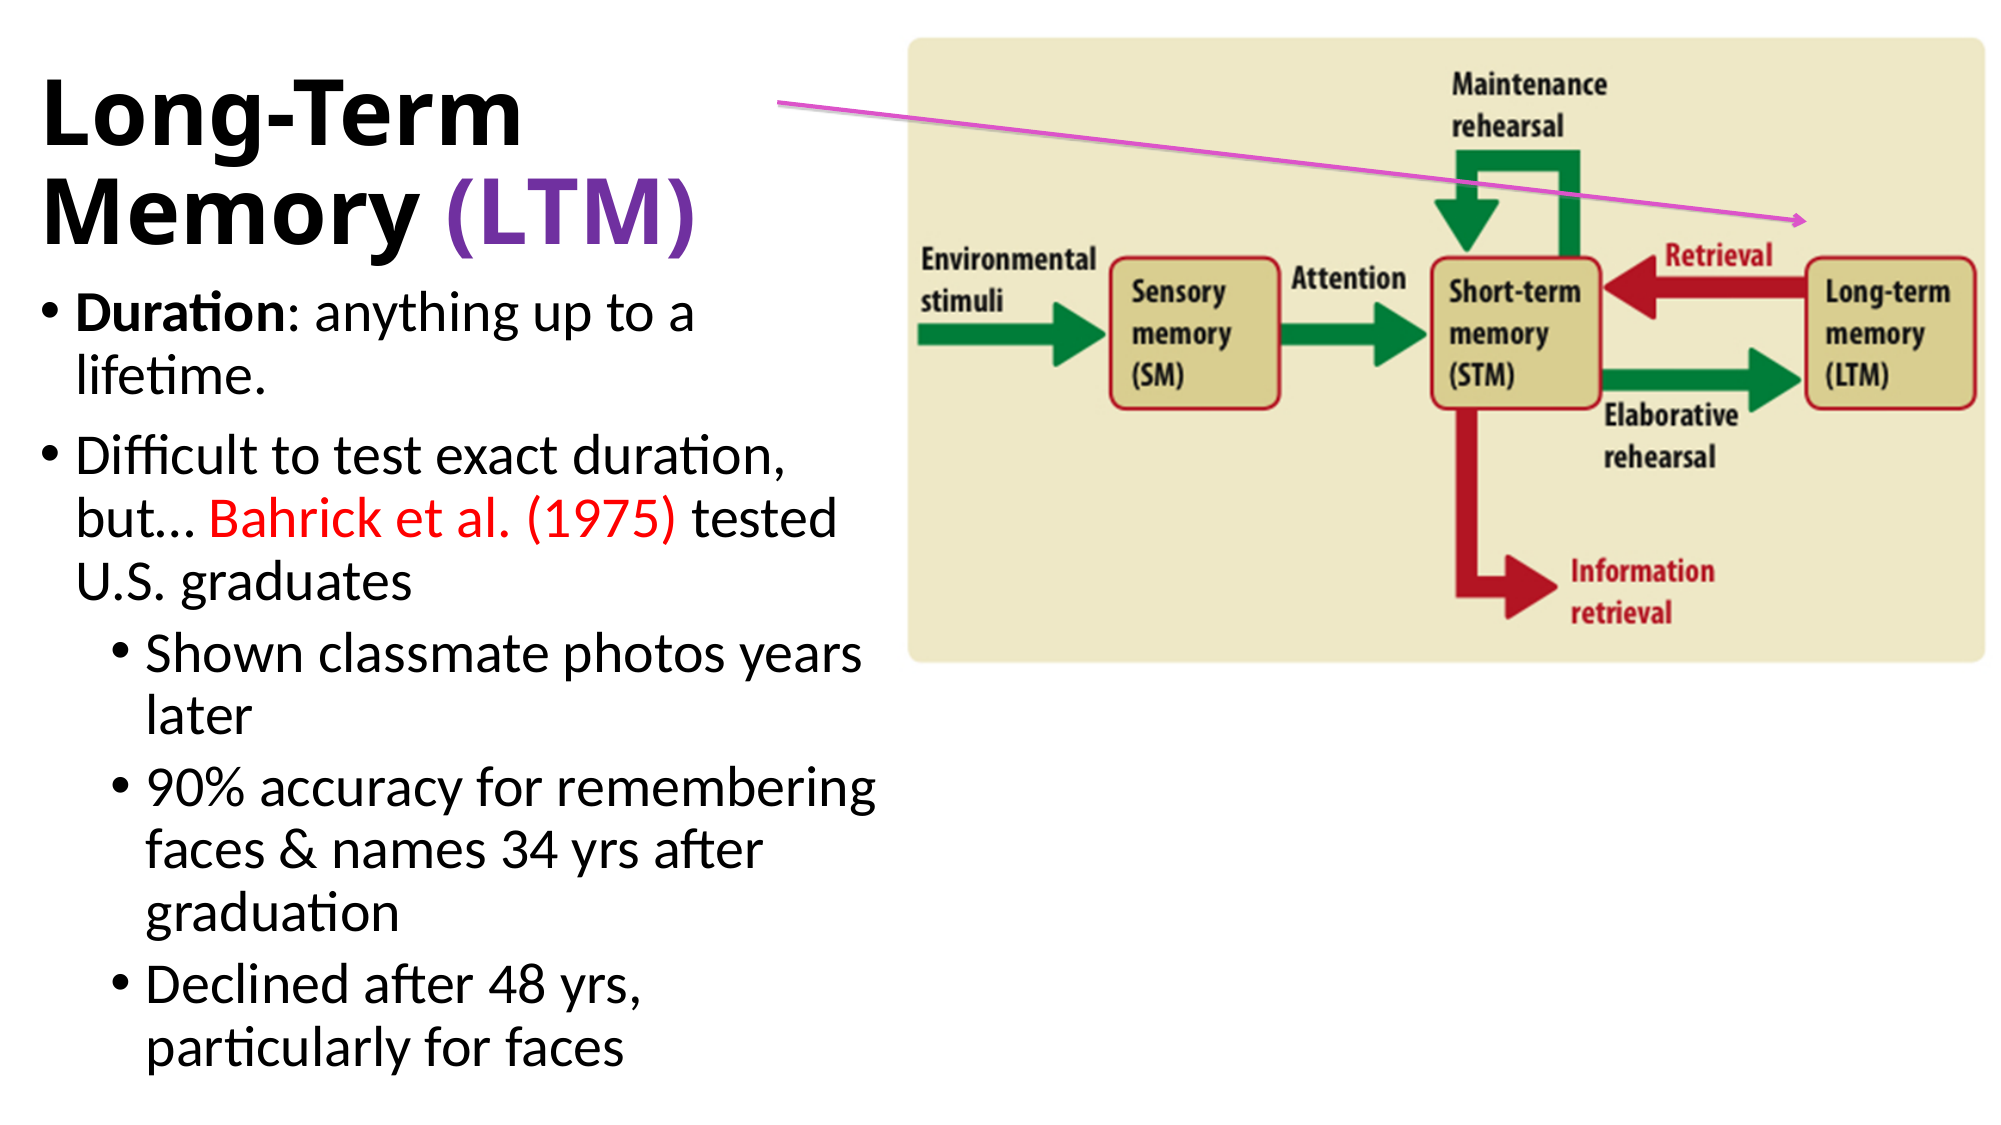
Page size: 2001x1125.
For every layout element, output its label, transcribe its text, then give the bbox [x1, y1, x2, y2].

title Long-Term Memory (LTM) [24, 56, 894, 273]
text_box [777, 102, 1807, 222]
list Duration: anything up to a lifetime. Difficult to test exact duration, but… Bahrick et al. (1975) tested U.S. graduates Shown classmate photos years later 90% accuracy for remembering faces & names 34 yrs after graduation Declined after 48 yrs, particularly for faces [24, 273, 895, 1088]
picture [894, 25, 2000, 675]
